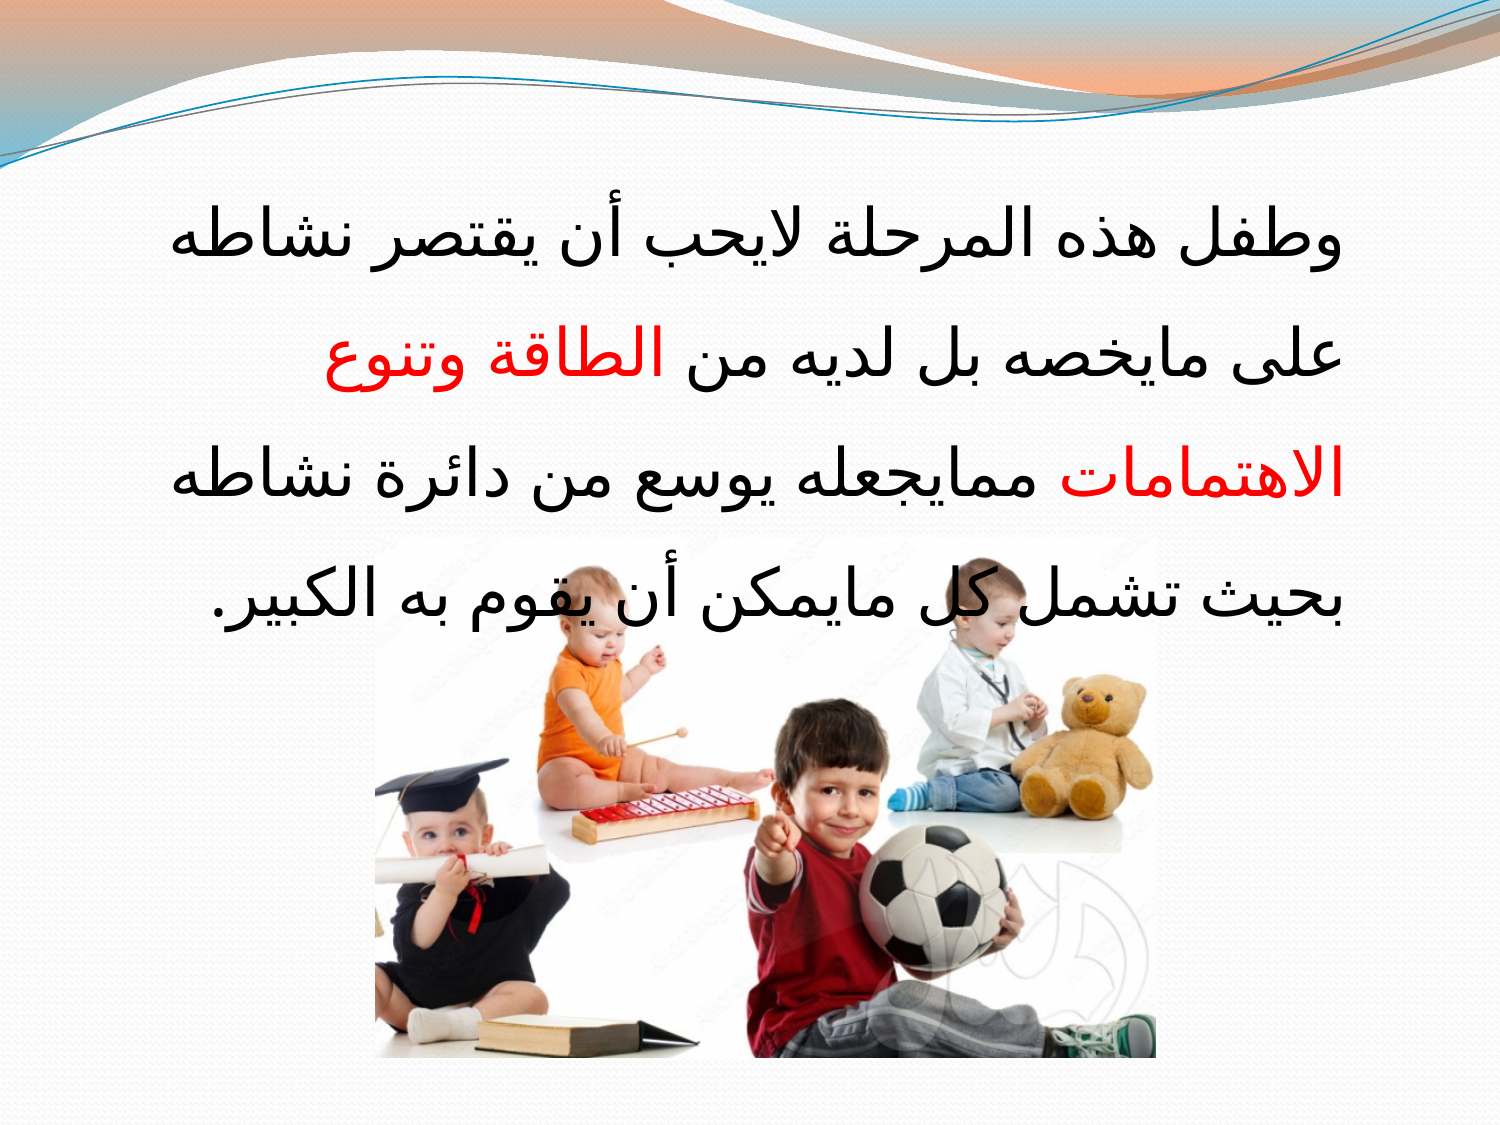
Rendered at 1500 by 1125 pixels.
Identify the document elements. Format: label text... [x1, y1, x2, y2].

text_box وطفل هذه المرحلة لايحب أن يقتصر نشاطه على مايخصه بل لديه من الطاقة وتنوع الاهتمامات ممايجعله يوسع من دائرة نشاطه بحيث تشمل كل مايمكن أن يقوم به الكبير. [74, 142, 1363, 638]
picture [374, 537, 1156, 1058]
